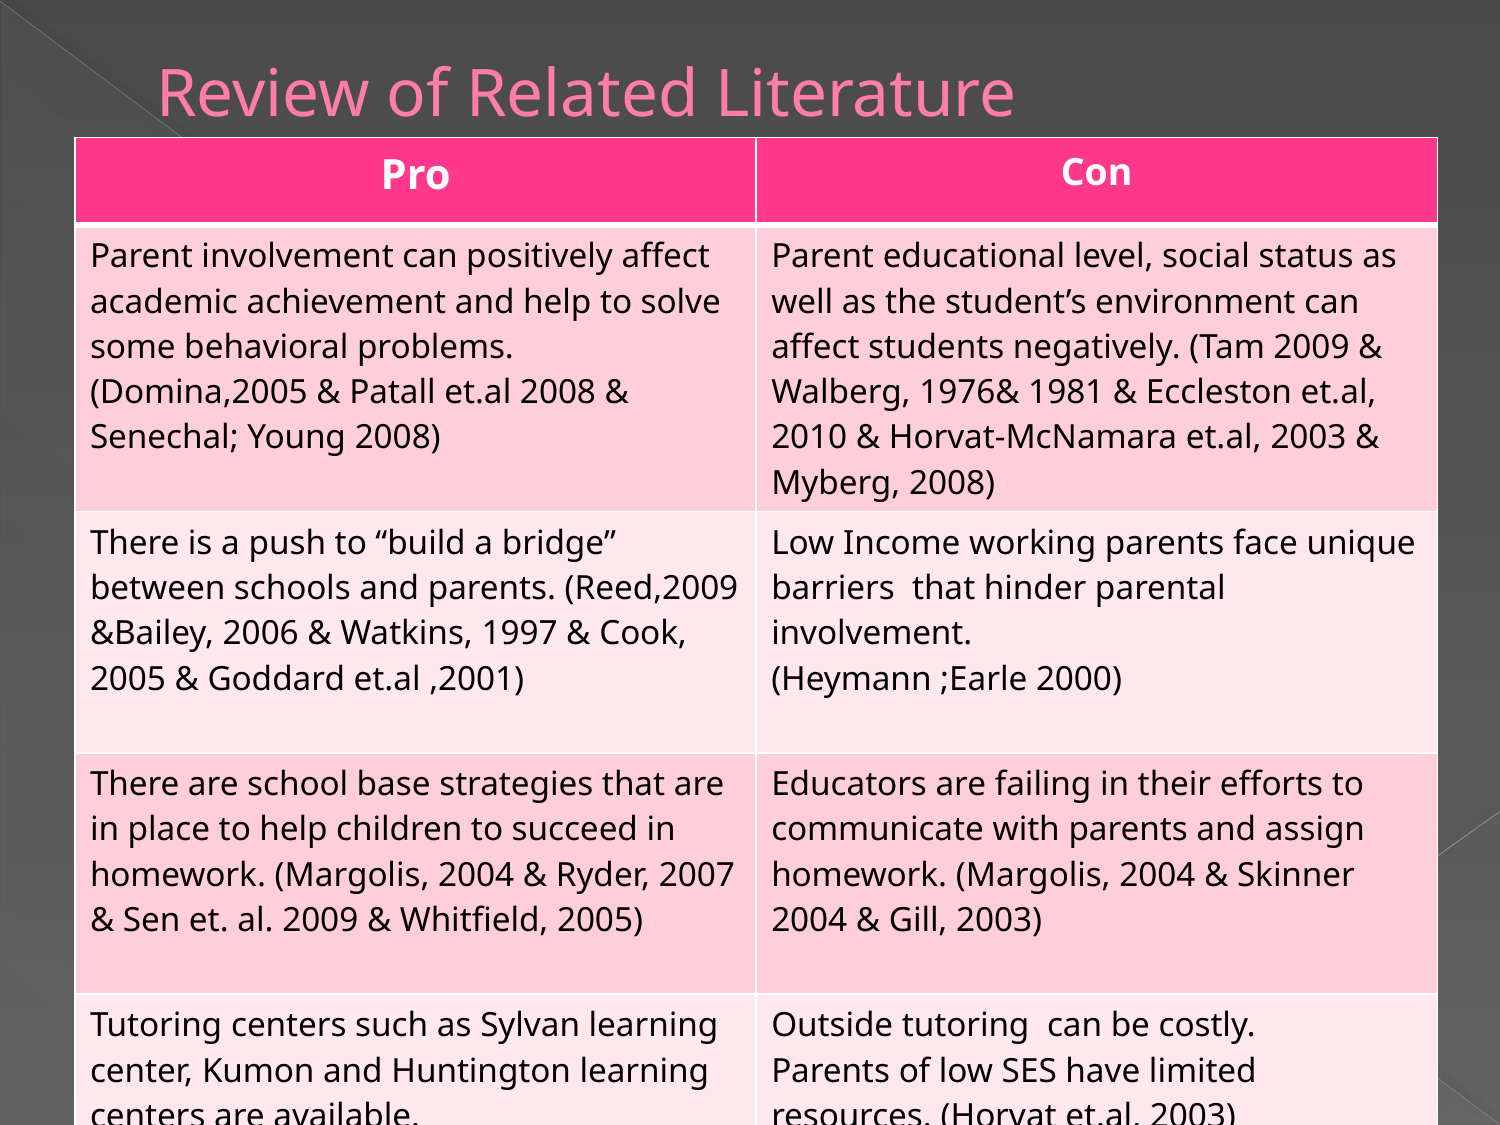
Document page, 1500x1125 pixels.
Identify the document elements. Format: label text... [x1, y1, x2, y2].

table_cell There are school base strategies that are in place to help children to succeed in homework. (Margolis, 2004 & Ryder, 2007 & Sen et. al. 2009 & Whitfield, 2005) [76, 754, 755, 993]
table_cell Tutoring centers such as Sylvan learning center, Kumon and Huntington learning centers are available. [76, 995, 755, 1125]
table_cell There is a push to “build a bridge” between schools and parents. (Reed,2009 &Bailey, 2006 & Watkins, 1997 & Cook, 2005 & Goddard et.al ,2001) [76, 512, 755, 752]
table_cell Parent involvement can positively affect academic achievement and help to solve some behavioral problems. (Domina,2005 & Patall et.al 2008 & Senechal; Young 2008) [76, 228, 755, 511]
table_cell Educators are failing in their efforts to communicate with parents and assign homework. (Margolis, 2004 & Skinner 2004 & Gill, 2003) [757, 754, 1437, 993]
title Review of Related Literature [75, 43, 1425, 137]
table_cell Outside tutoring can be costly. Parents of low SES have limited resources. (Horvat et.al, 2003) [757, 995, 1437, 1125]
table_header Pro [76, 138, 755, 222]
table_cell Low Income working parents face unique barriers that hinder parental involvement. (Heymann ;Earle 2000) [757, 512, 1437, 752]
table_header Con [757, 138, 1437, 222]
table_cell Parent educational level, social status as well as the student’s environment can affect students negatively. (Tam 2009 & Walberg, 1976& 1981 & Eccleston et.al, 2010 & Horvat-McNamara et.al, 2003 & Myberg, 2008) [757, 228, 1437, 511]
